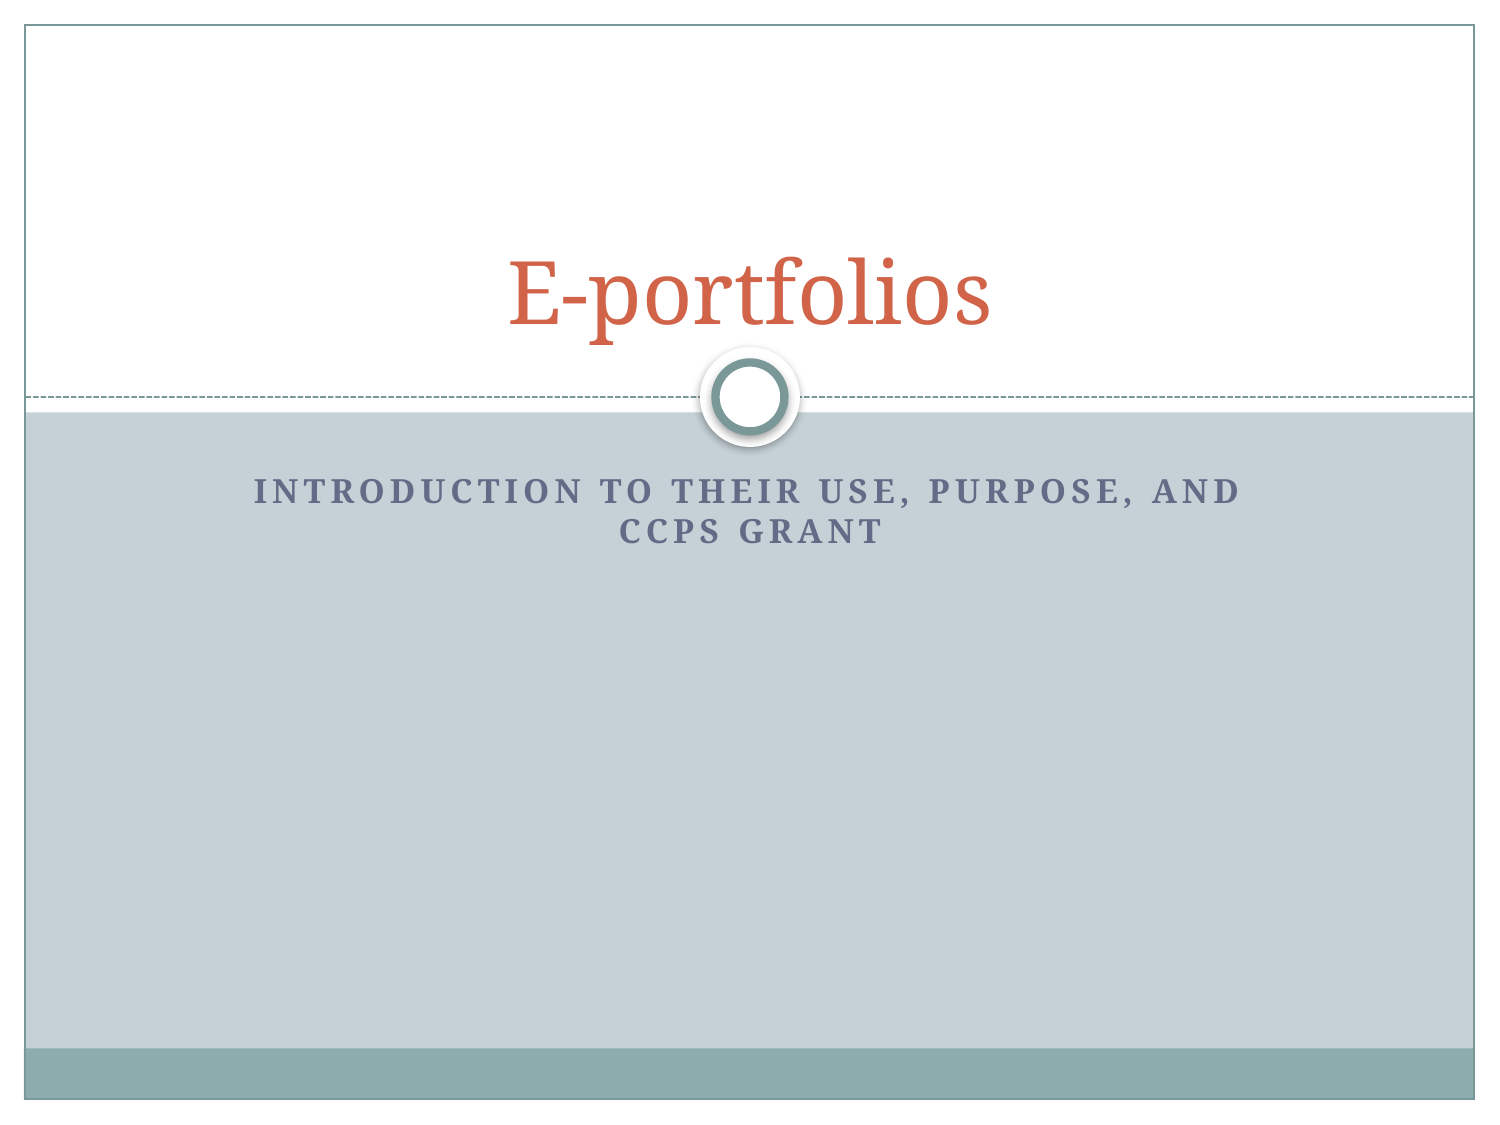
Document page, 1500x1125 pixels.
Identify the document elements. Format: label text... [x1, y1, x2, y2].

subtitle Introduction to their use, purpose, and CCPS grant [225, 462, 1275, 750]
title E-portfolios [112, 62, 1388, 350]
